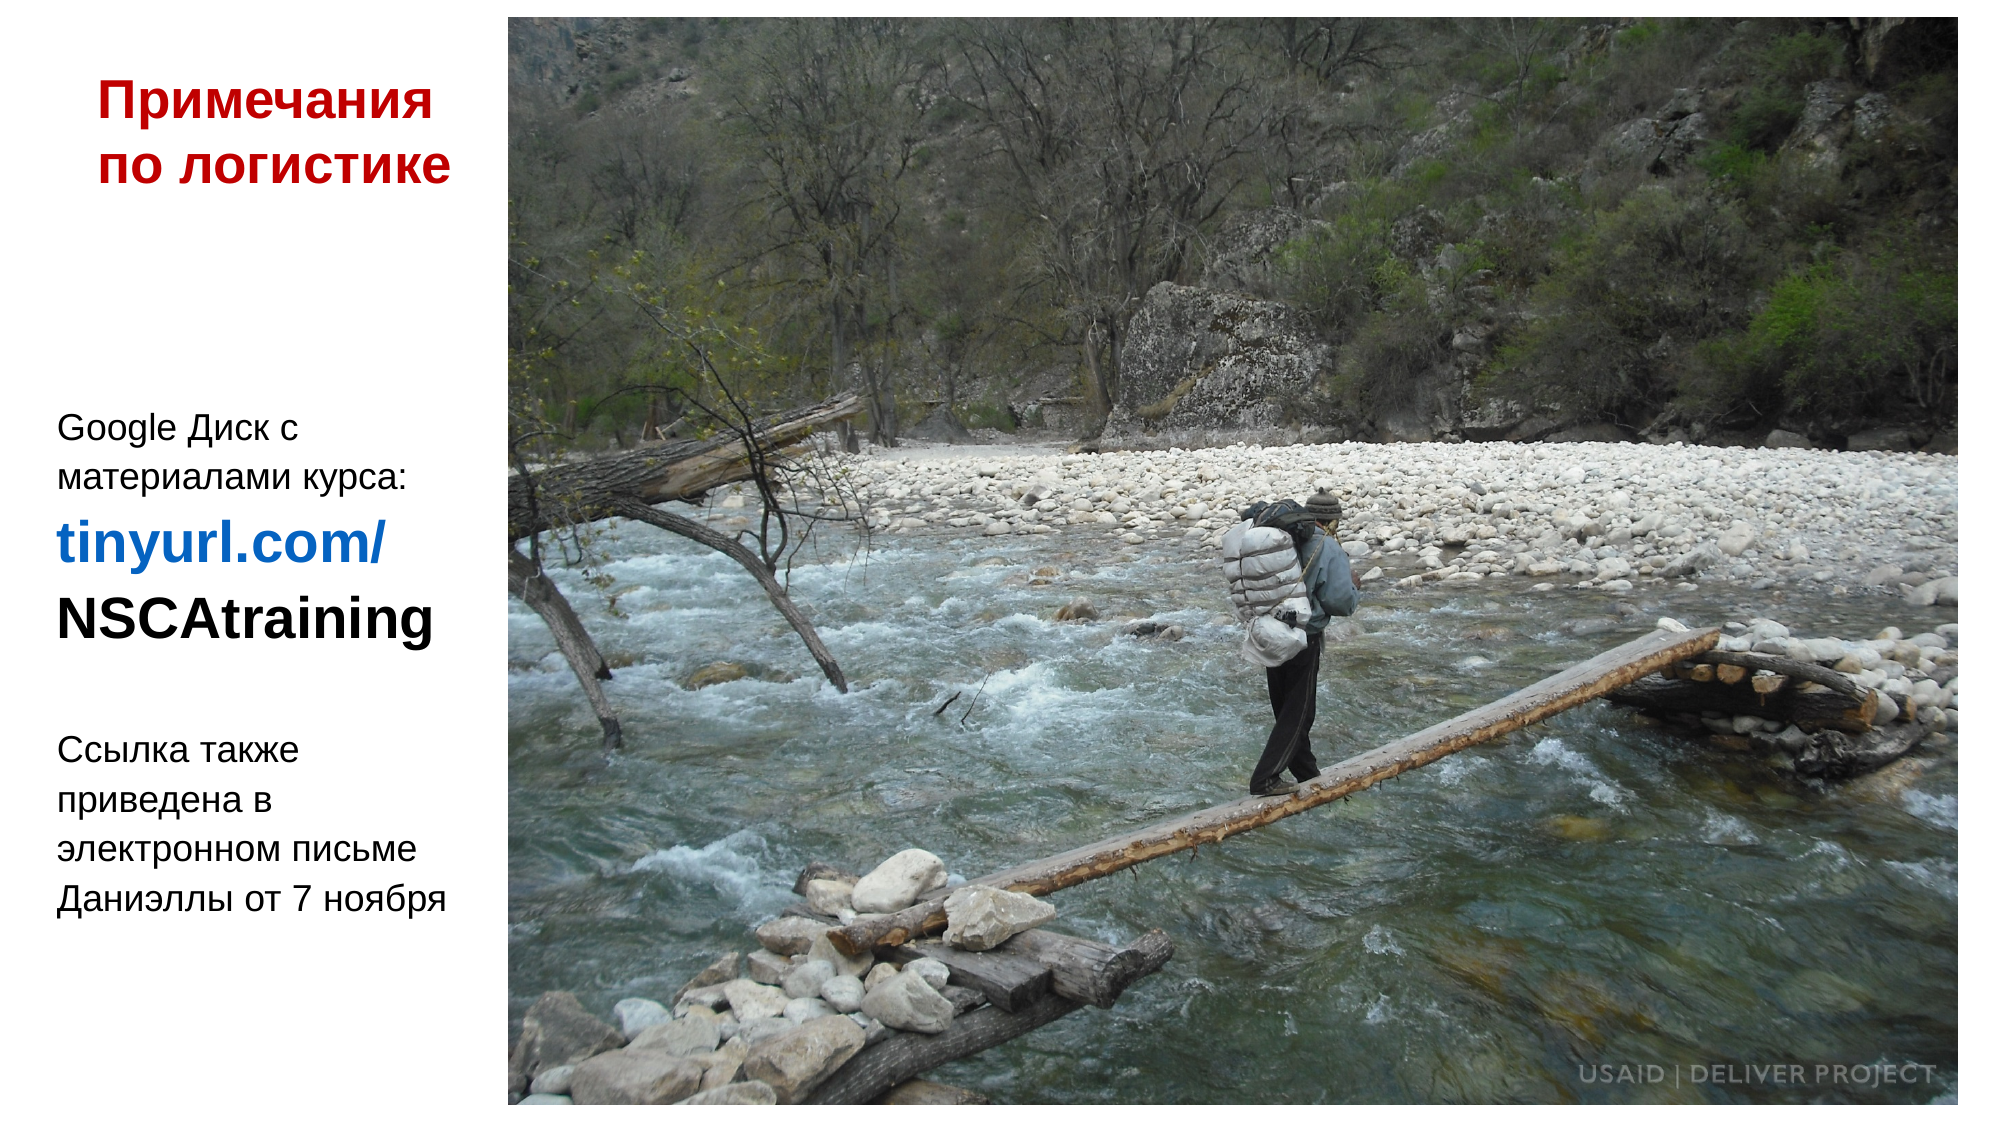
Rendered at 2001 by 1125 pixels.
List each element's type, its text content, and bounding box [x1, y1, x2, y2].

title Примечания по логистике [82, 53, 469, 271]
picture [508, 17, 1958, 1105]
list Google Диск с материалами курса: tinyurl.com/ NSCAtraining Ссылка также приведена в электронном письме Даниэллы от 7 ноября [32, 390, 483, 999]
